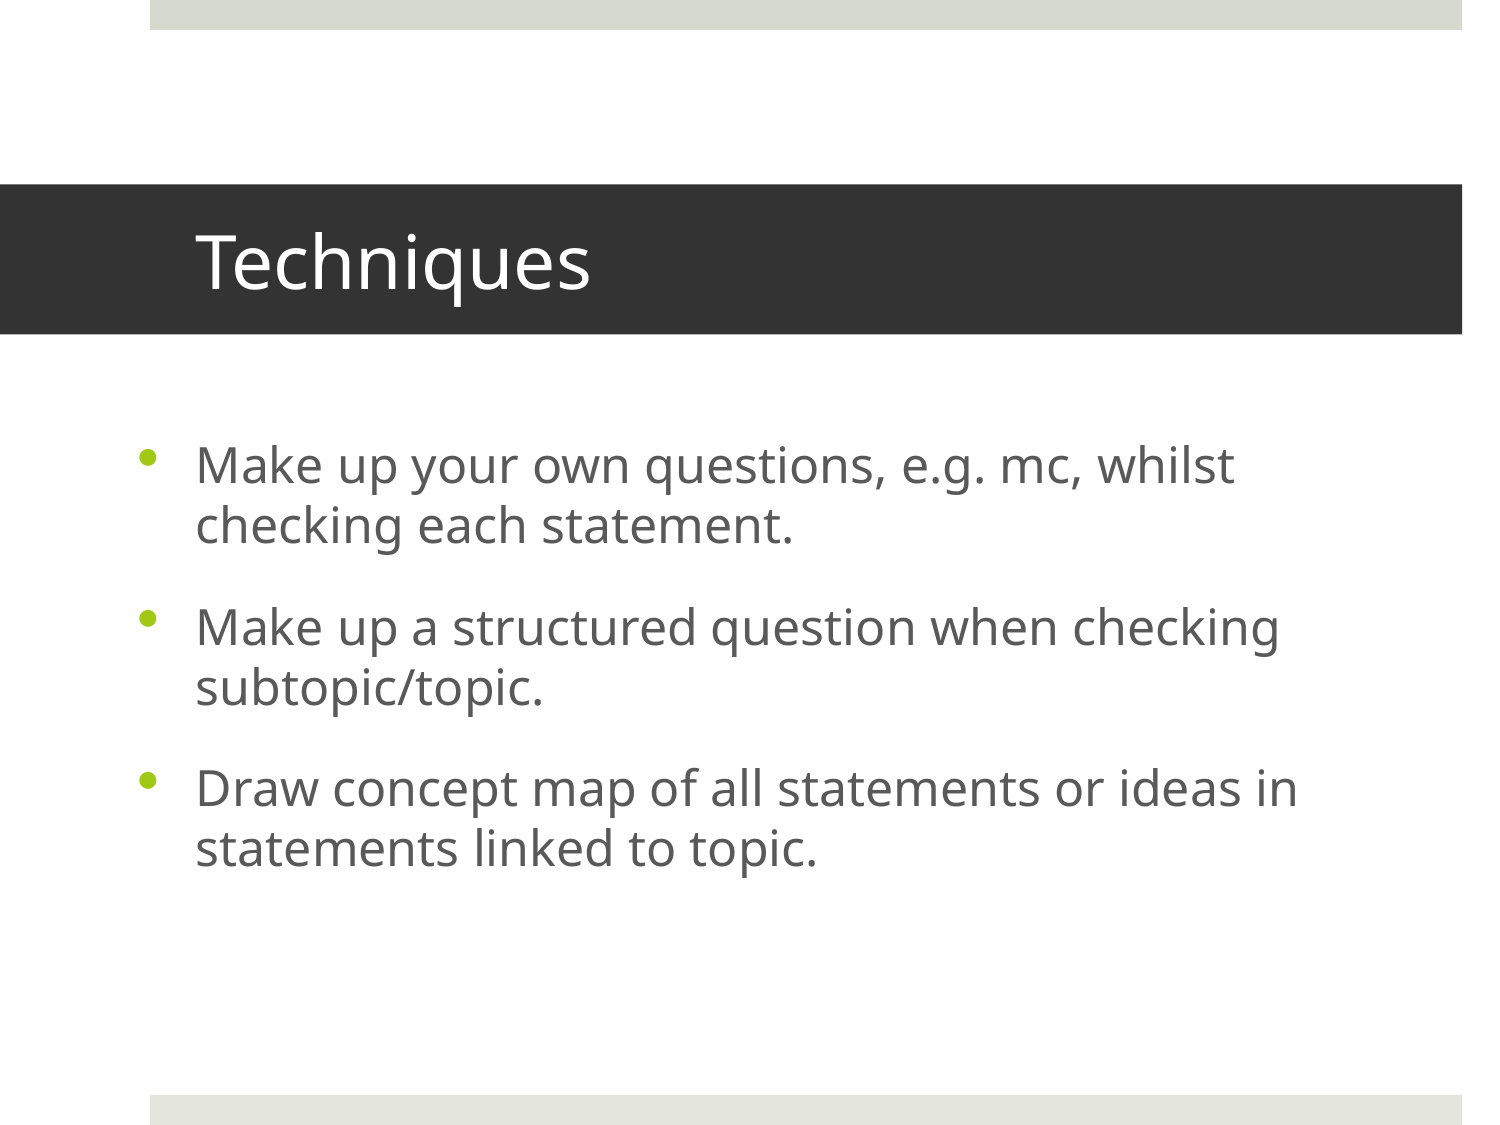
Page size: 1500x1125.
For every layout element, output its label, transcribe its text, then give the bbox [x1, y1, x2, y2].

list Make up your own questions, e.g. mc, whilst checking each statement. Make up a structured question when checking subtopic/topic. Draw concept map of all statements or ideas in statements linked to topic. [124, 425, 1432, 1028]
title Techniques [0, 184, 1463, 335]
